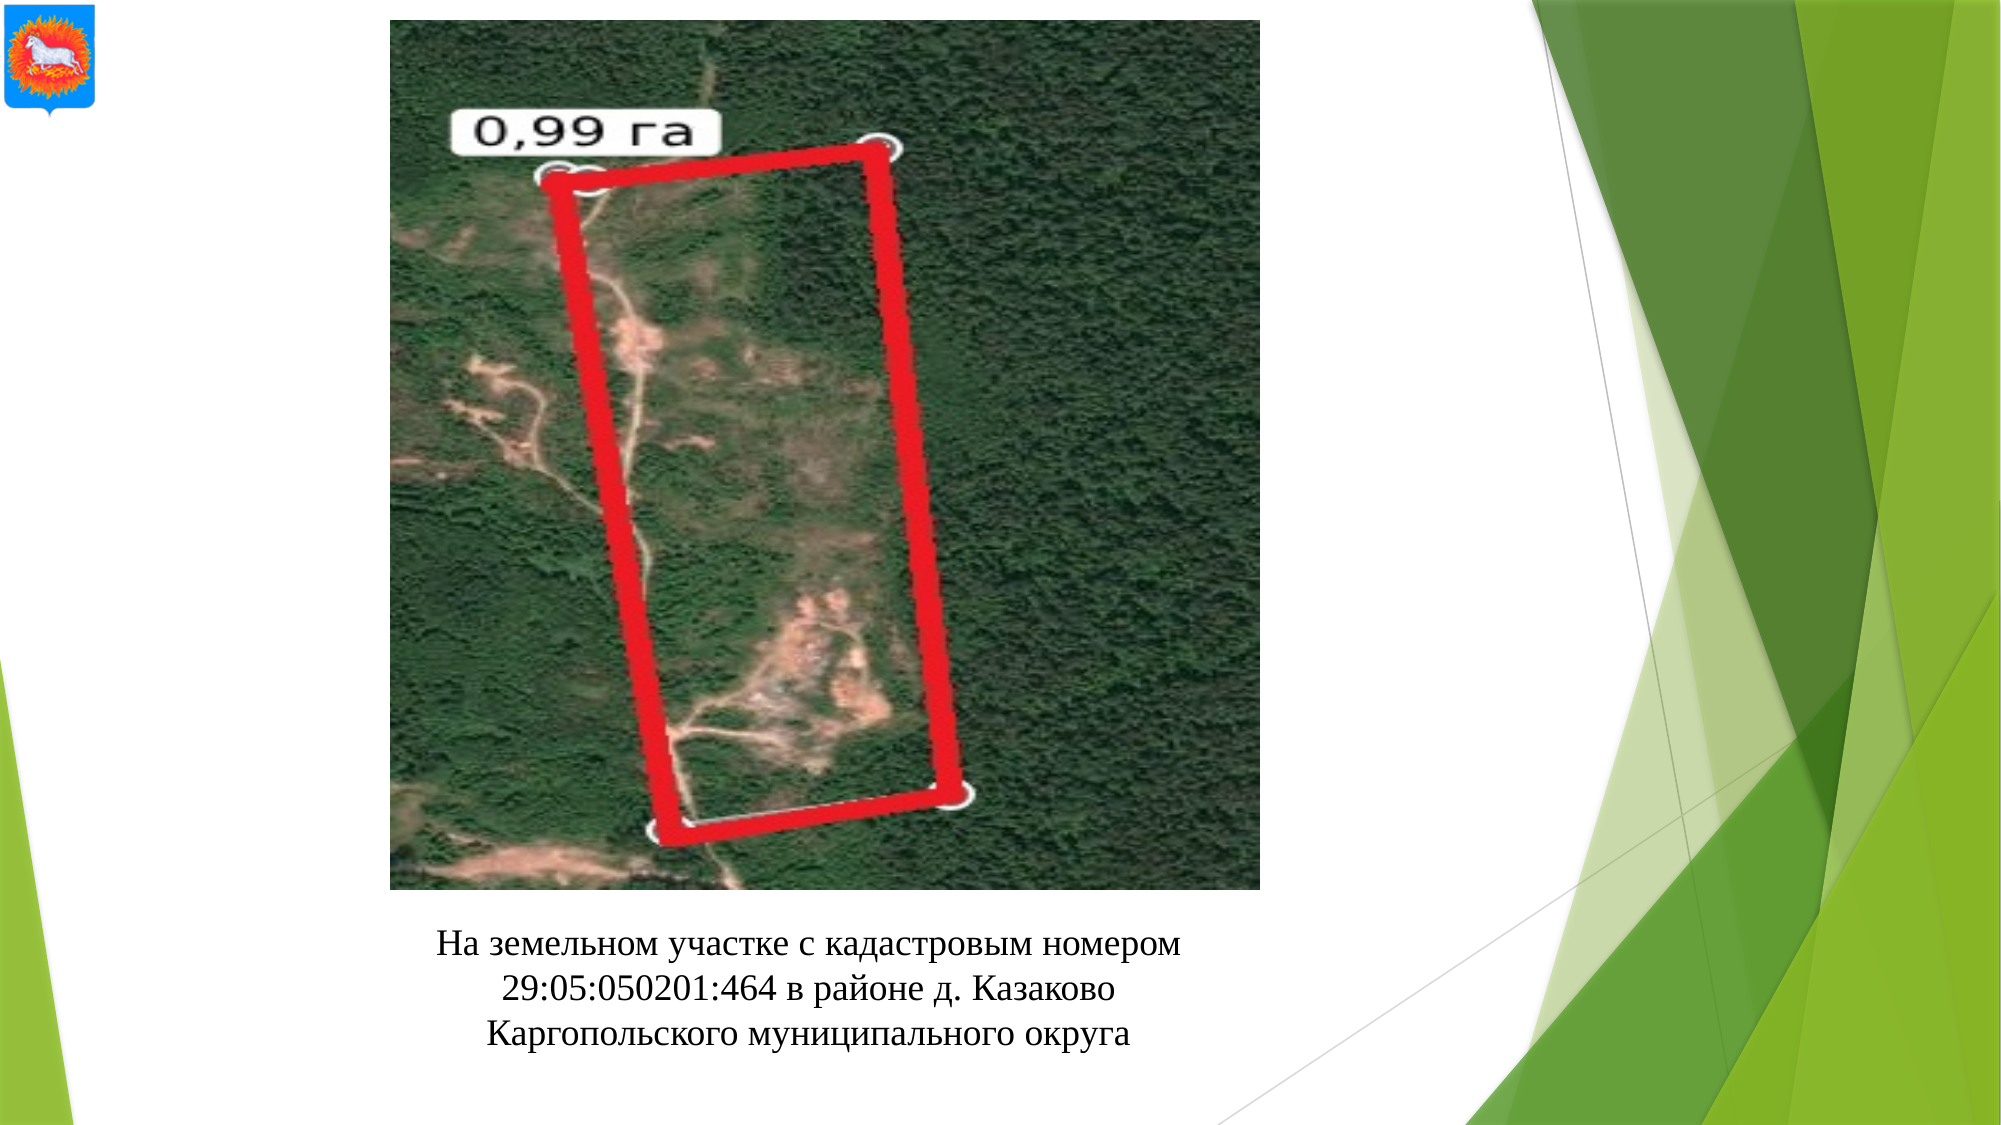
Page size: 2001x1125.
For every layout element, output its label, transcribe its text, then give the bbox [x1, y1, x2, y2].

text_box На земельном участке с кадастровым номером 29:05:050201:464 в районе д. Казаково Каргопольского муниципального округа [389, 910, 1228, 1061]
picture [389, 20, 1261, 891]
picture [0, 0, 112, 126]
